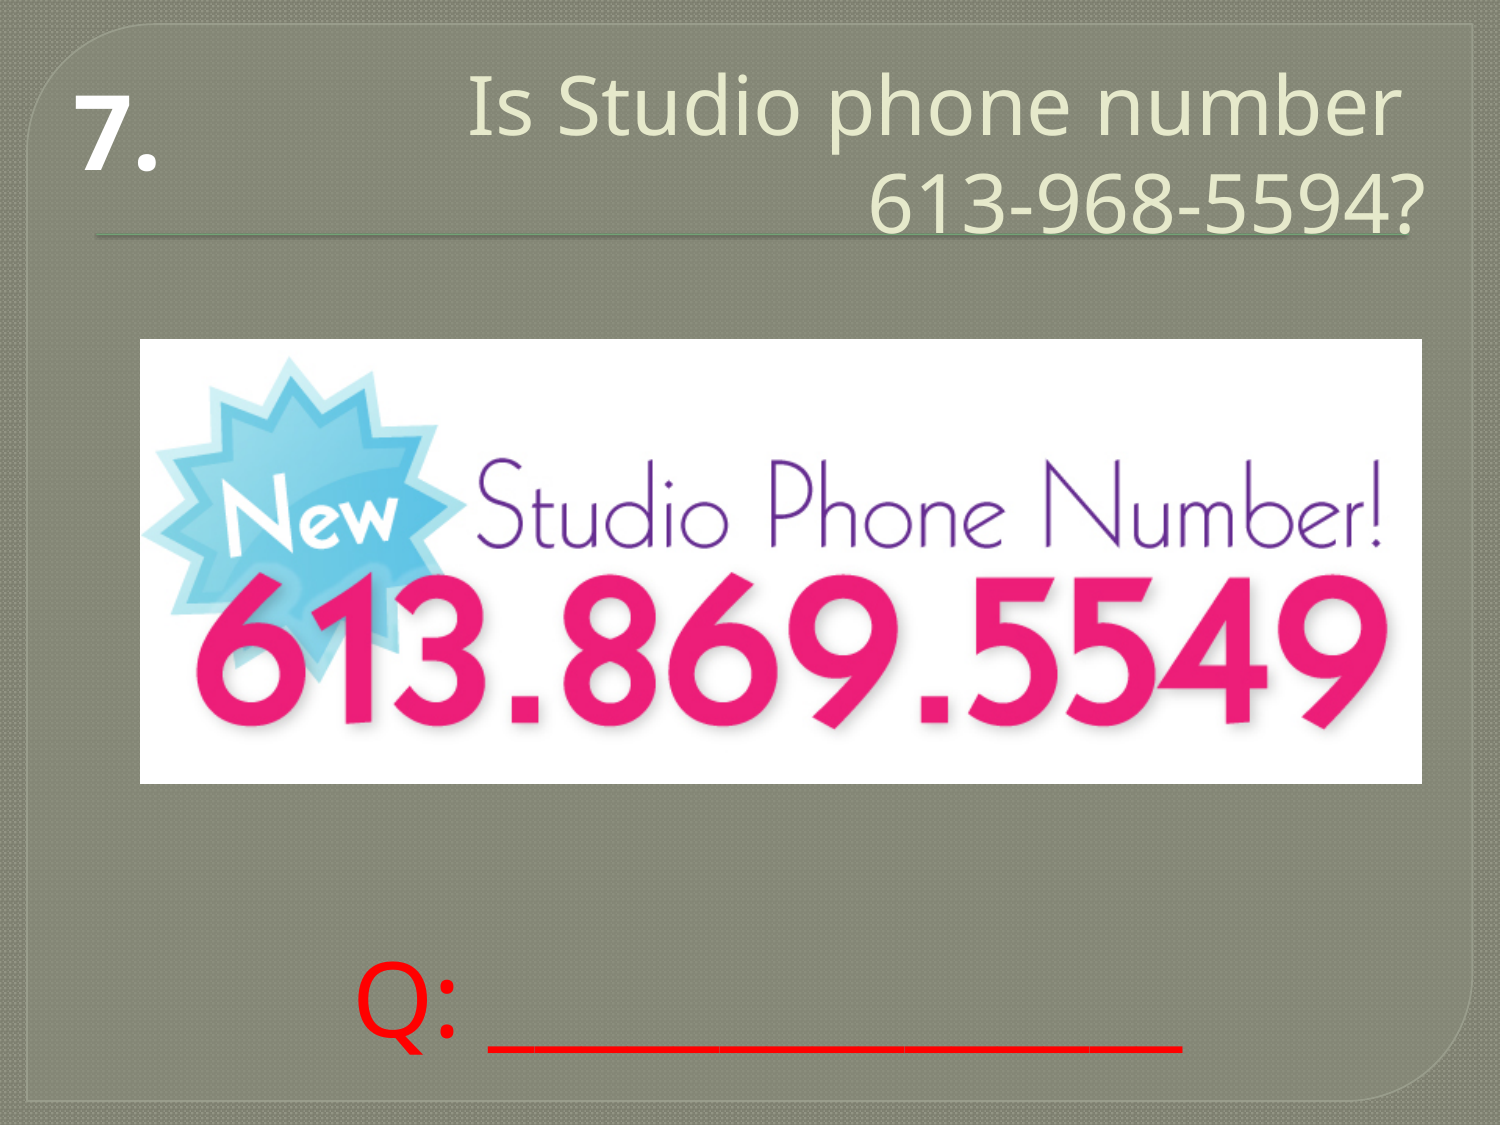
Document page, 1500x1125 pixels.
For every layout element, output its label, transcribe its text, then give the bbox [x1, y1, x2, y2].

picture [140, 339, 1423, 784]
text_box Q: _______________ [117, 902, 1418, 1090]
text_box 7. [58, 58, 223, 199]
title Is Studio phone number 613-968-5594? [75, 45, 1442, 258]
